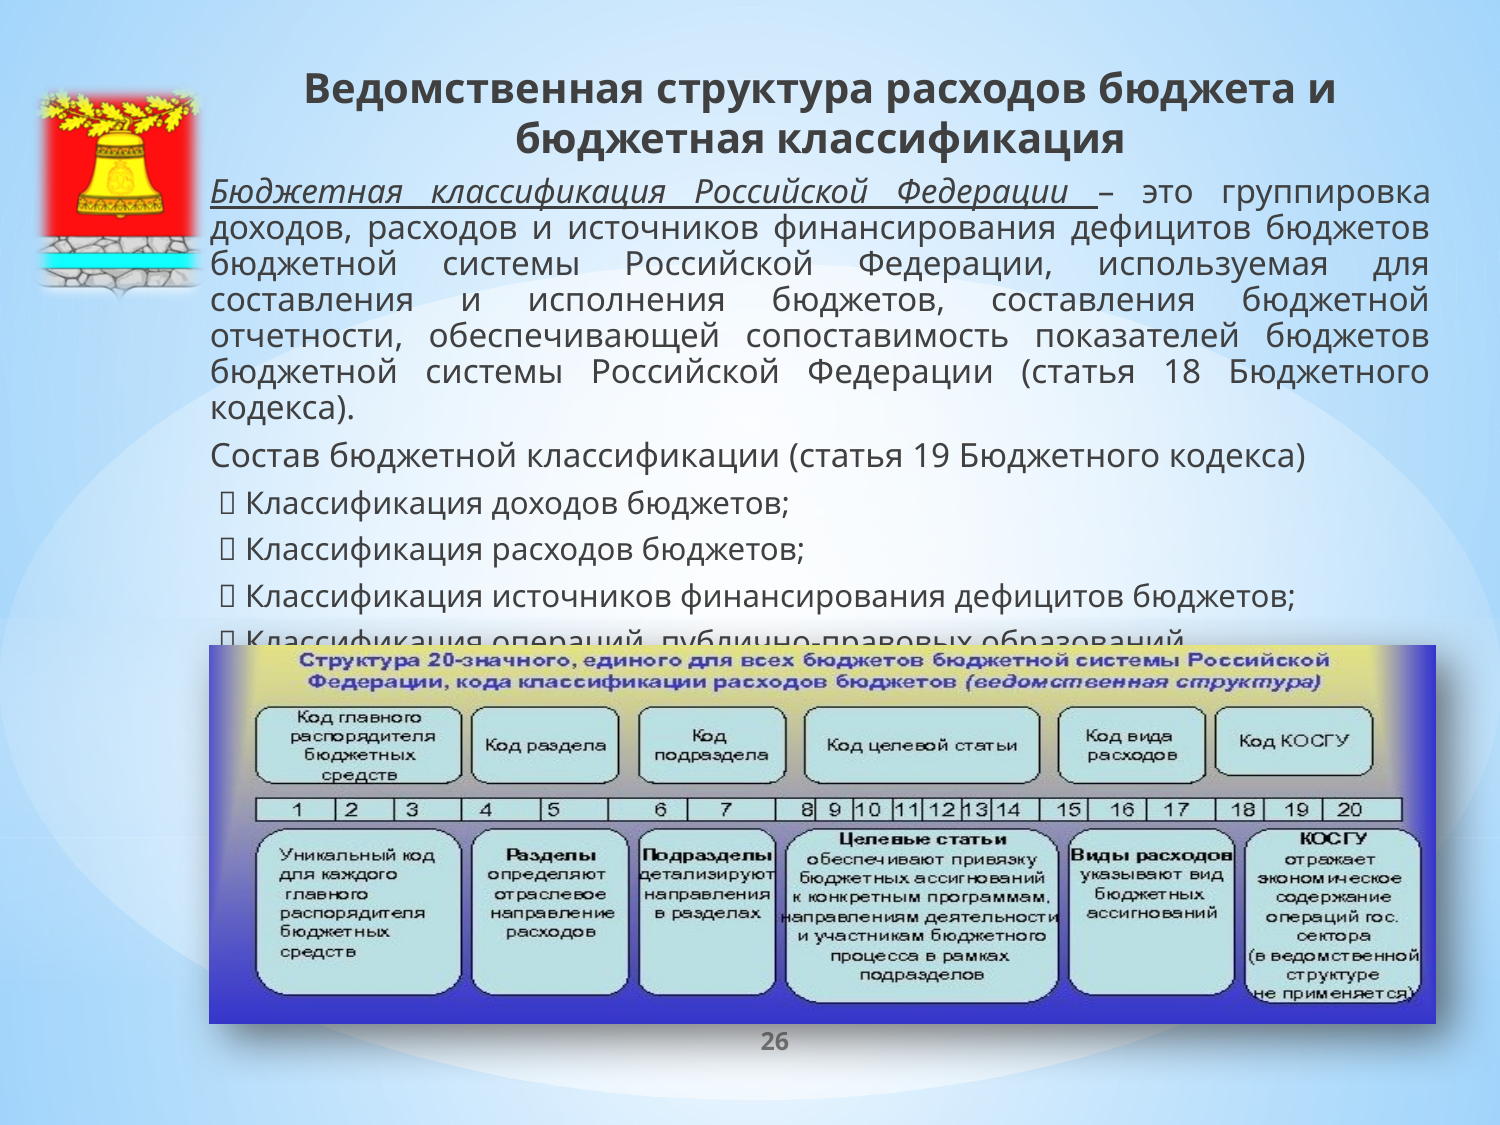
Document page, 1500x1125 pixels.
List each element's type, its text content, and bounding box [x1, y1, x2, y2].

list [209, 644, 1436, 1024]
picture [29, 81, 210, 307]
list Ведомственная структура расходов бюджета и бюджетная классификация Бюджетная классификация Российской Федерации – это группировка доходов, расходов и источников финансирования дефицитов бюджетов бюджетной системы Российской Федерации, используемая для составления и исполнения бюджетов, составления бюджетной отчетности, обеспечивающей сопоставимость показателей бюджетов бюджетной системы Российской Федерации (статья 18 Бюджетного кодекса). Состав бюджетной классификации (статья 19 Бюджетного кодекса)  Классификация доходов бюджетов;  Классификация расходов бюджетов;  Классификация источников финансирования дефицитов бюджетов;  Классификация операций публично-правовых образований . [194, 54, 1447, 634]
